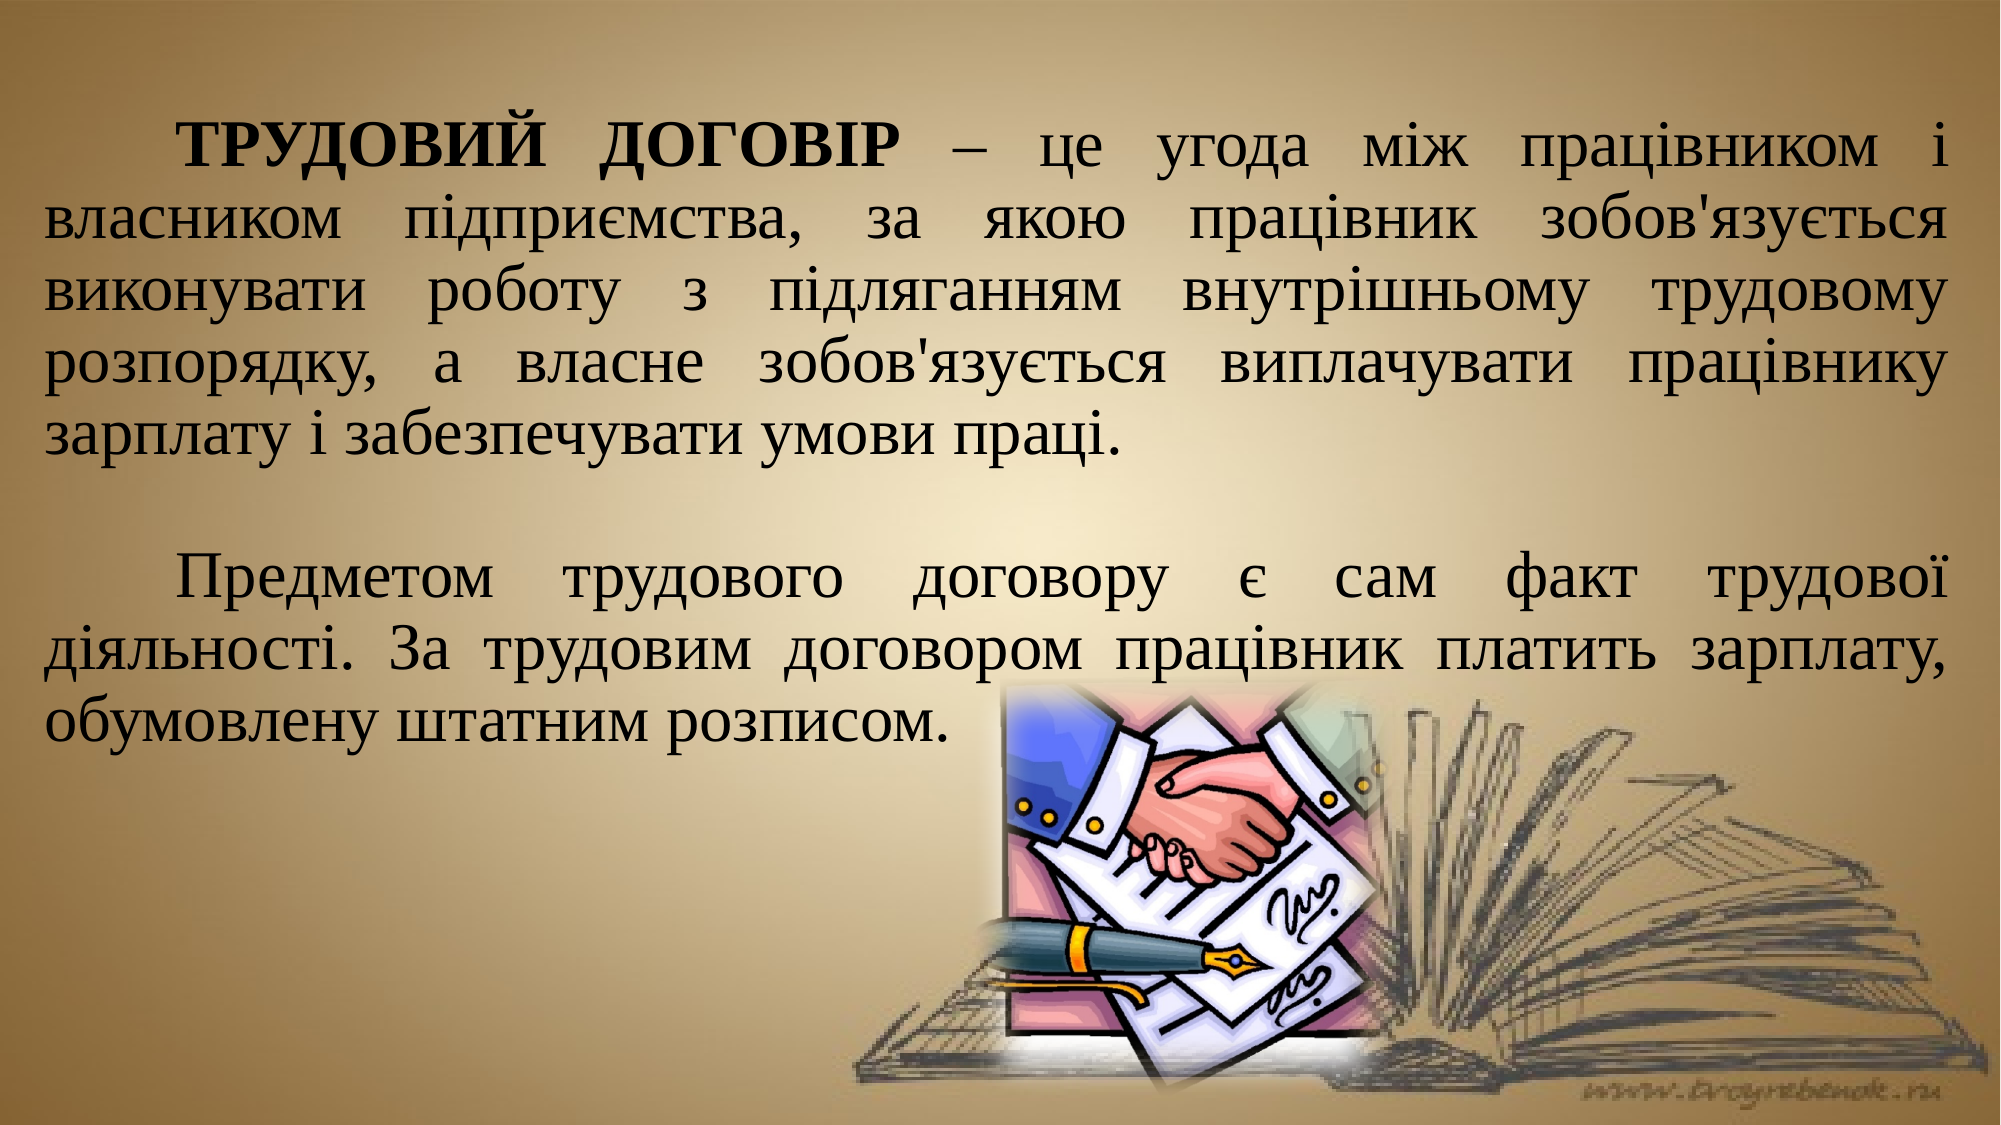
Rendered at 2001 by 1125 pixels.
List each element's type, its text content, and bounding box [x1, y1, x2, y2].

picture [0, 0, 2001, 1125]
list ТРУДОВИЙ ДОГОВІР – це угода між працівником і власником підприємства, за якою працівник зобов'язується виконувати роботу з підляганням внутрішньому трудовому розпорядку, а власне зобов'язується виплачувати працівнику зарплату і забезпечувати умови праці. Предметом трудового договору є сам факт трудової діяльності. За трудовим договором працівник платить зарплату, обумовлену штатним розписом. [29, 21, 1967, 1099]
